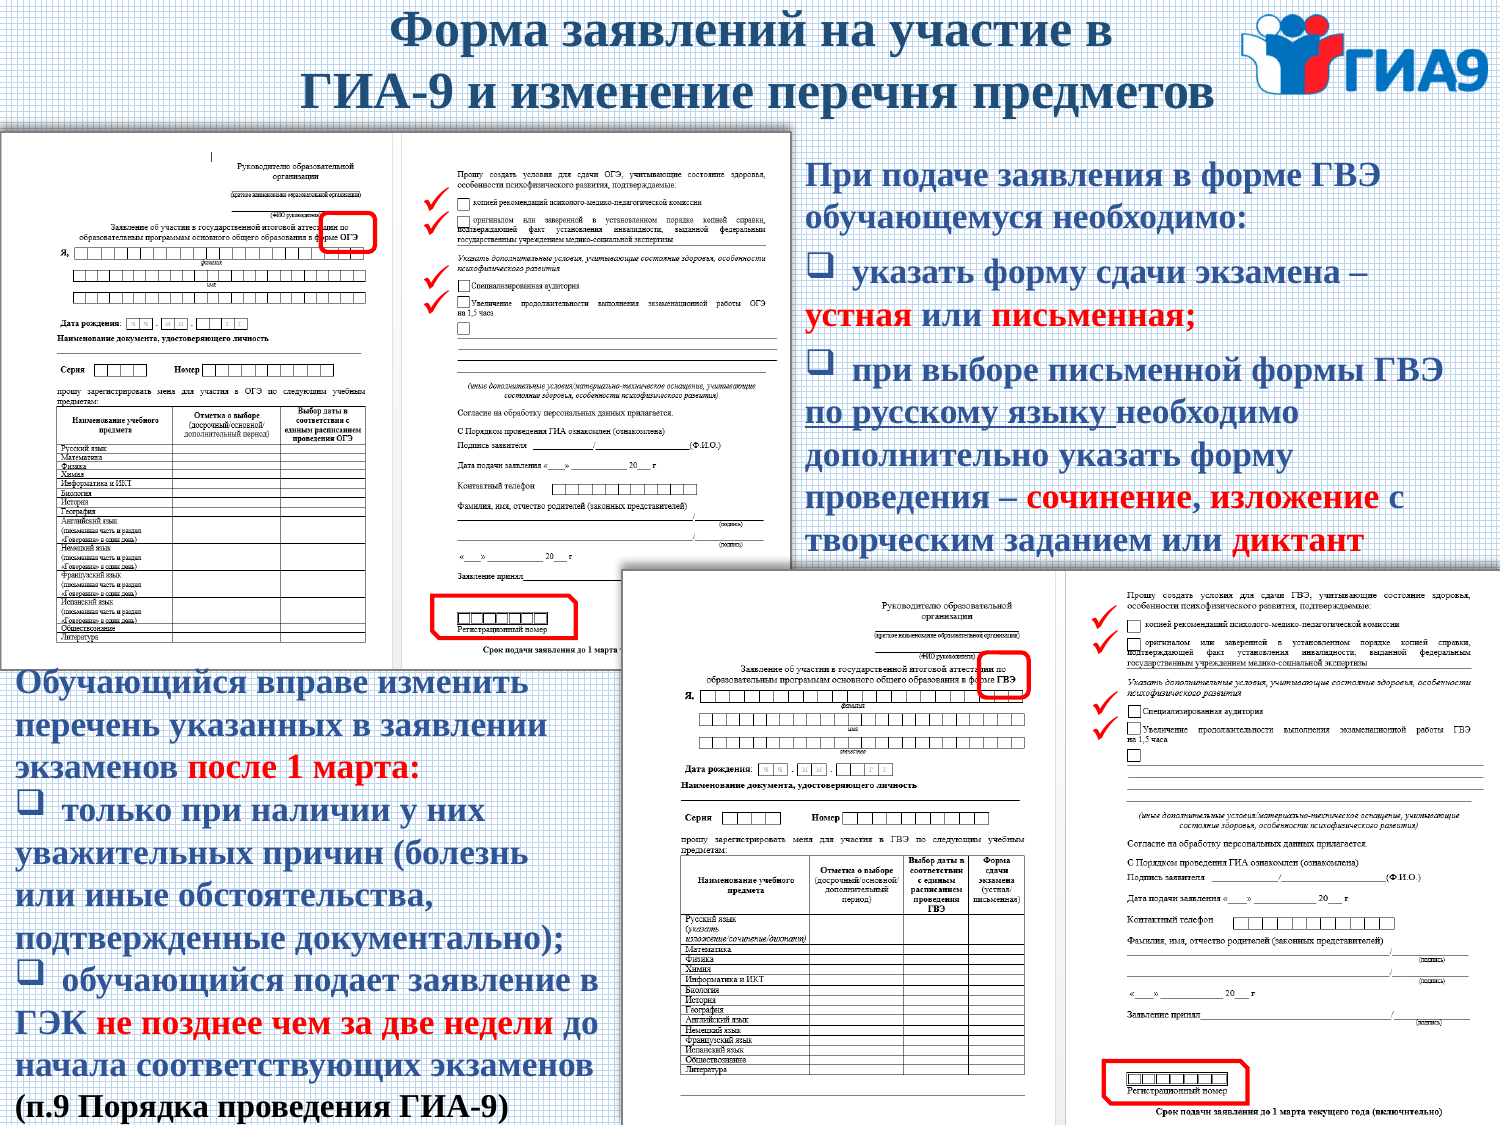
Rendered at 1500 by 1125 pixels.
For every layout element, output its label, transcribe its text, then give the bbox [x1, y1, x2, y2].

text_box Форма заявлений на участие в ГИА-9 и изменение перечня предметов [246, 0, 1270, 127]
text_box При подаче заявления в форме ГВЭ обучающемуся необходимо: указать форму сдачи экзамена – устная или письменная; при выборе письменной формы ГВЭ по русскому языку необходимо дополнительно указать форму проведения – сочинение, изложение с творческим заданием или диктант [791, 143, 1500, 566]
picture [1, 133, 1500, 1125]
picture [1241, 14, 1488, 95]
text_box Обучающийся вправе изменить перечень указанных в заявлении экзаменов после 1 марта: только при наличии у них уважительных причин (болезнь или иные обстоятельства, подтвержденные документально); обучающийся подает заявление в ГЭК не позднее чем за две недели до начала соответствующих экзаменов (п.9 Порядка проведения ГИА-9) [0, 651, 622, 1125]
